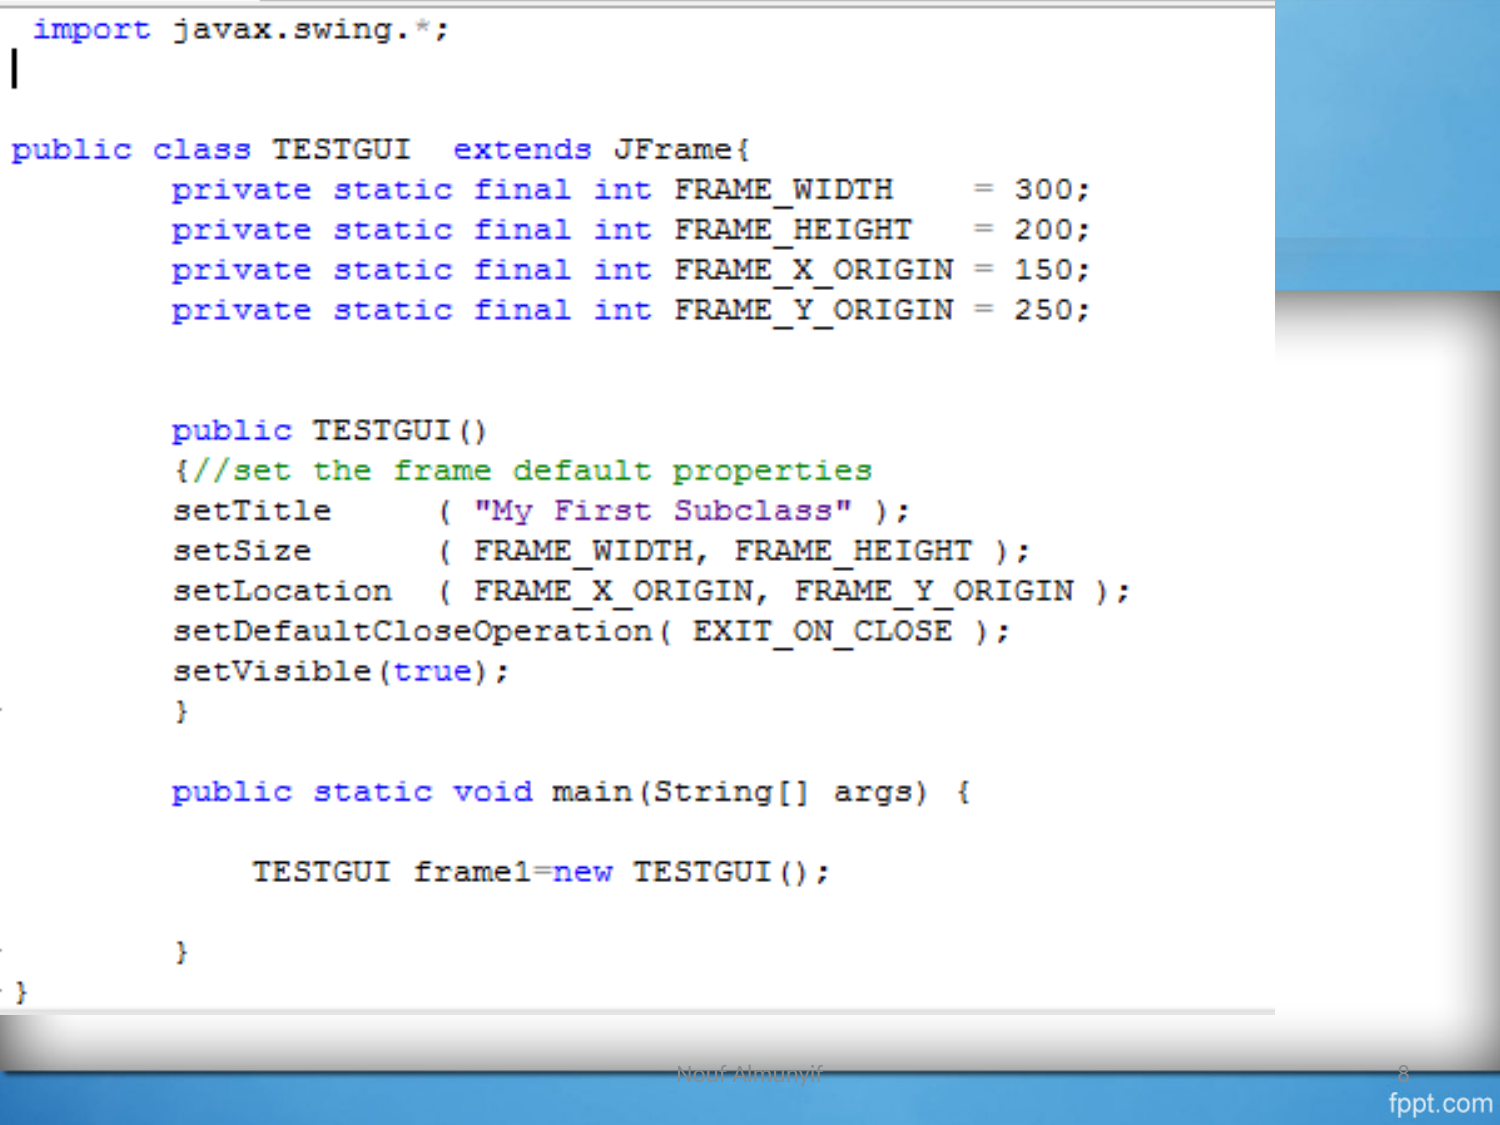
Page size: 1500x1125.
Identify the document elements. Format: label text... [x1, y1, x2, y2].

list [0, 0, 1276, 1015]
picture [0, 0, 1500, 1125]
slide_number 8 [1074, 1042, 1425, 1103]
footer Nouf Almunyif [512, 1042, 988, 1103]
